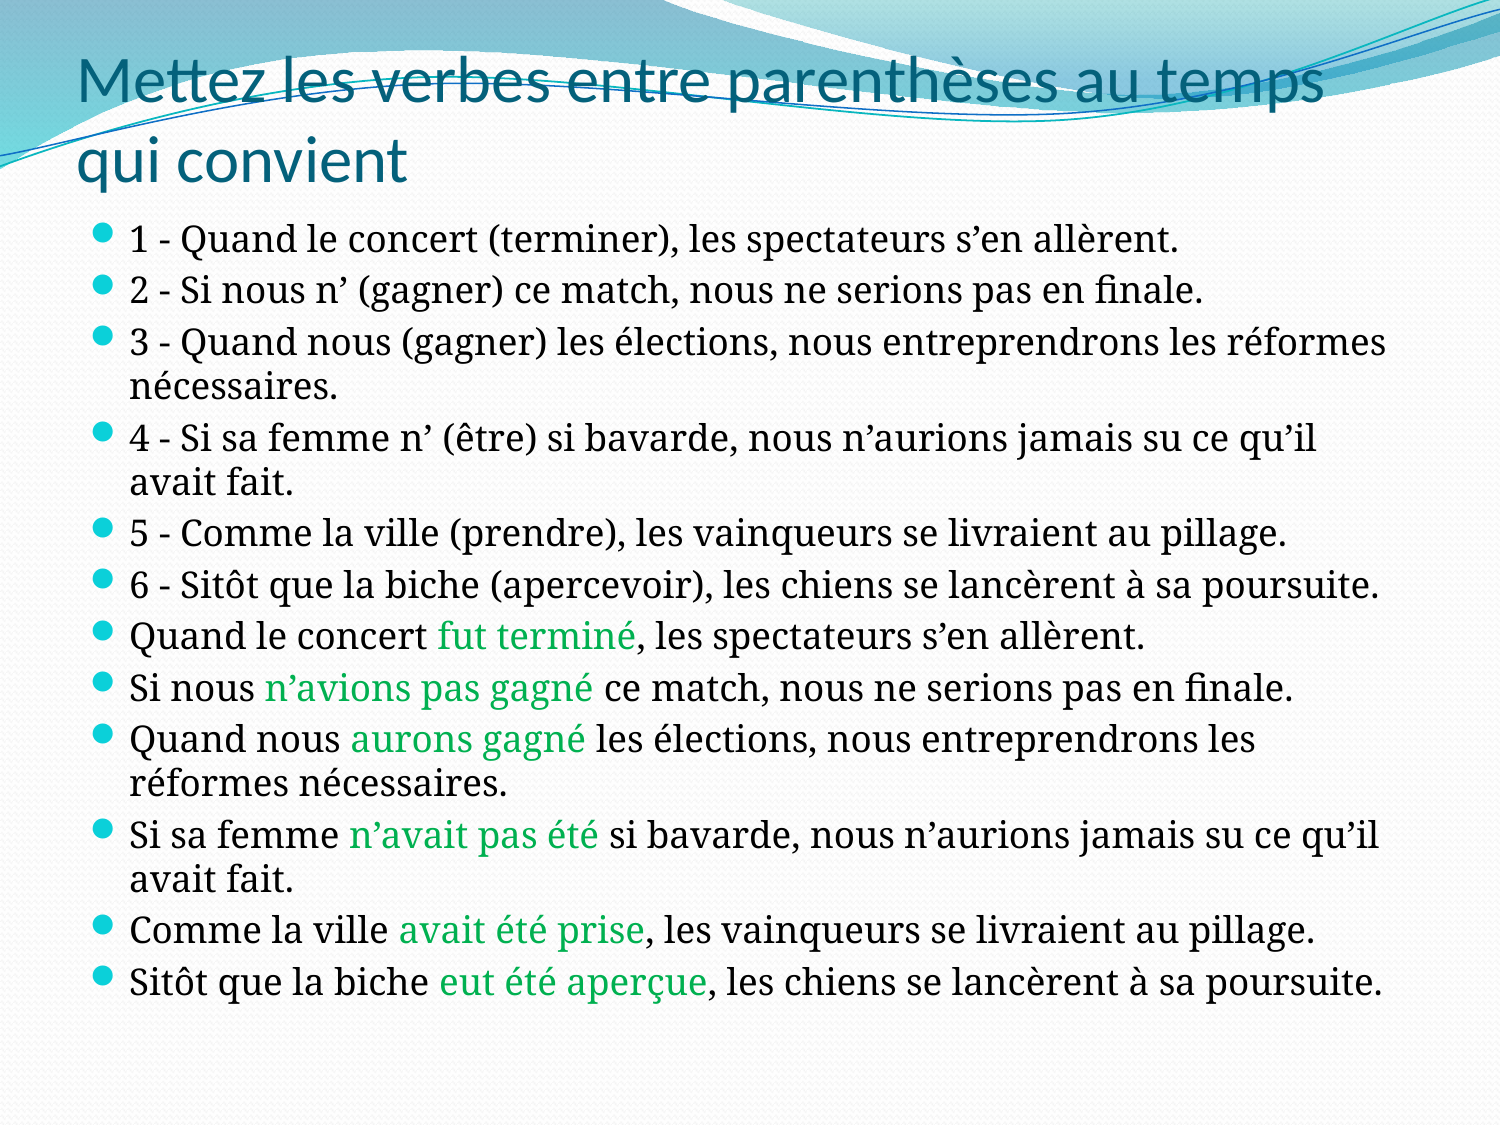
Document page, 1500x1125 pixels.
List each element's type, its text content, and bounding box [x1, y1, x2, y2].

list 1 - Quand le concert (terminer), les spectateurs s’en allèrent. 2 - Si nous n’ (gagner) ce match, nous ne serions pas en finale. 3 - Quand nous (gagner) les élections, nous entreprendrons les réformes nécessaires. 4 - Si sa femme n’ (être) si bavarde, nous n’aurions jamais su ce qu’il avait fait. 5 - Comme la ville (prendre), les vainqueurs se livraient au pillage. 6 - Sitôt que la biche (apercevoir), les chiens se lancèrent à sa poursuite. Quand le concert fut terminé, les spectateurs s’en allèrent. Si nous n’avions pas gagné ce match, nous ne serions pas en finale. Quand nous aurons gagné les élections, nous entreprendrons les réformes nécessaires. Si sa femme n’avait pas été si bavarde, nous n’aurions jamais su ce qu’il avait fait. Comme la ville avait été prise, les vainqueurs se livraient au pillage. Sitôt que la biche eut été aperçue, les chiens se lancèrent à sa poursuite. [75, 208, 1425, 1038]
title Mettez les verbes entre parenthèses au temps qui convient [76, 30, 1425, 197]
